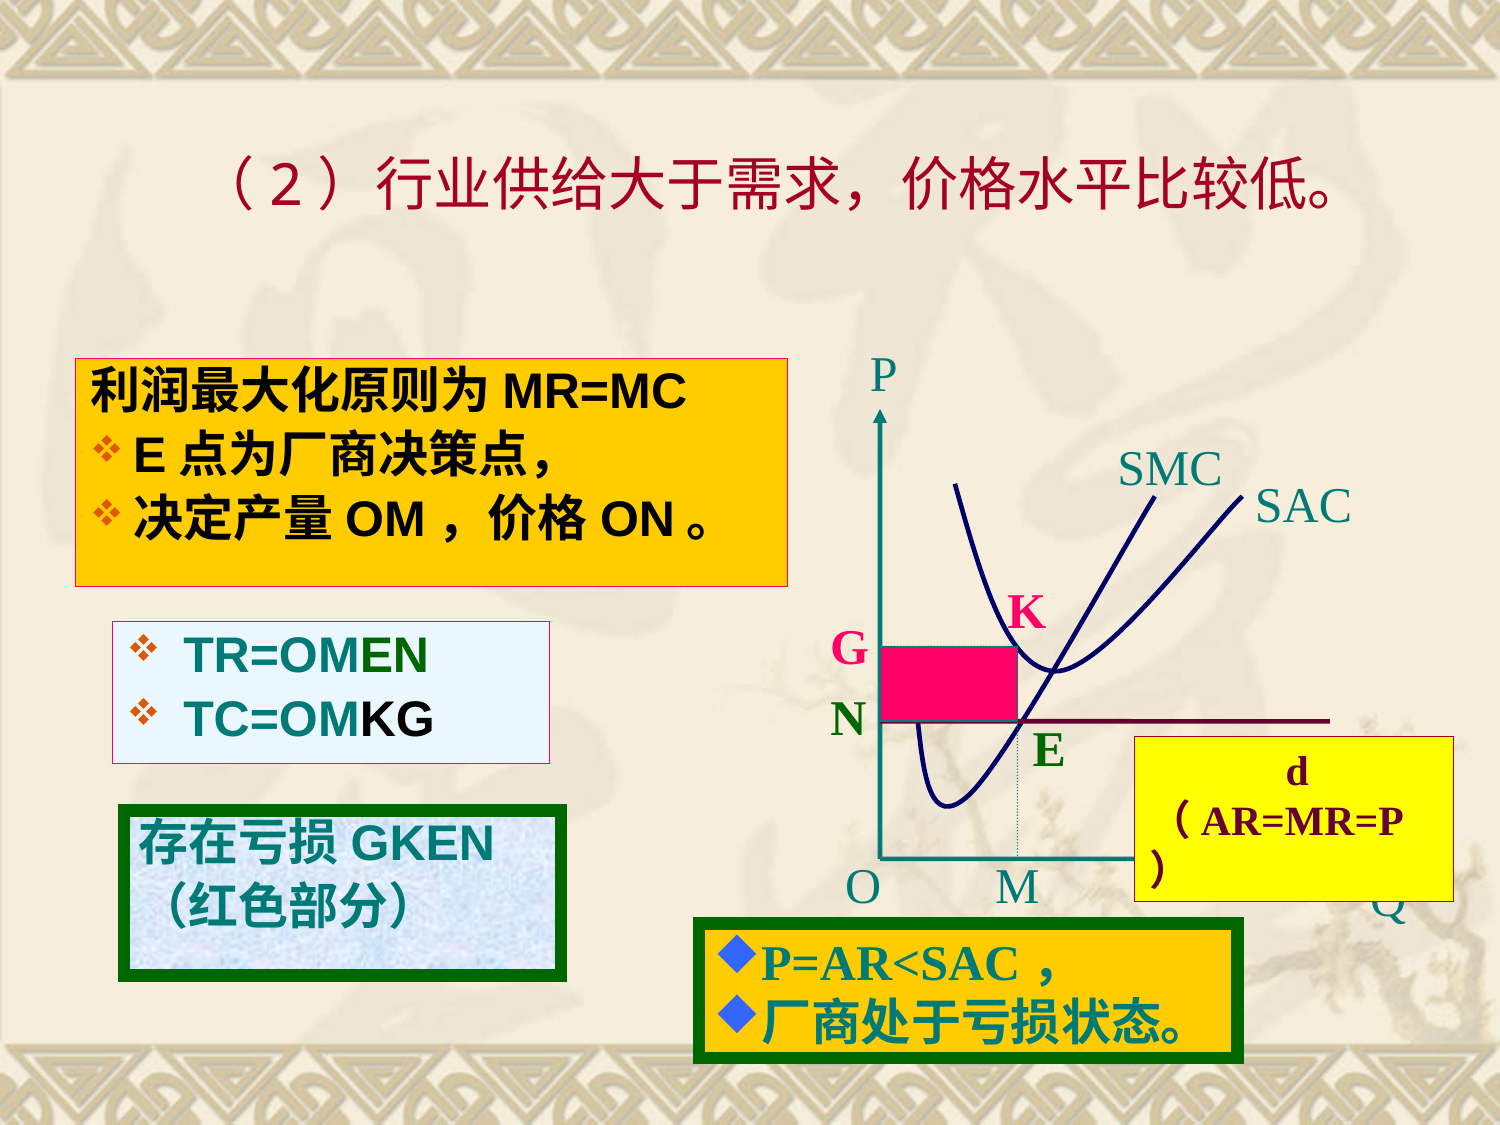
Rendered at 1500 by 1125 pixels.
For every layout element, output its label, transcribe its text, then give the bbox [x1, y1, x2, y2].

text_box K [992, 571, 1062, 647]
text_box d （AR=MR=P） [1134, 736, 1454, 902]
text_box Q [1355, 902, 1421, 934]
text_box G [815, 606, 885, 682]
list 利润最大化原则为MR=MC E点为厂商决策点， 决定产量OM，价格ON。 [75, 358, 788, 587]
text_box [873, 409, 887, 606]
text_box [954, 483, 1146, 601]
title （2）行业供给大于需求，价格水平比较低。 [123, 125, 1439, 240]
text_box P=AR<SAC， 厂商处于亏损状态。 [698, 923, 1238, 1058]
text_box [1053, 503, 1236, 672]
text_box SAC [1240, 465, 1368, 541]
text_box N [815, 682, 882, 753]
text_box [1018, 503, 1151, 708]
text_box [917, 722, 1017, 807]
text_box [879, 646, 1018, 722]
text_box M [980, 846, 1055, 922]
text_box P [855, 333, 913, 409]
text_box TR=OMEN TC=OMKG [112, 621, 550, 764]
text_box 存在亏损GKEN （红色部分） [123, 810, 561, 976]
text_box O [830, 846, 896, 922]
text_box E [1017, 708, 1081, 784]
picture [0, 0, 1500, 1125]
text_box SMC [1102, 428, 1238, 503]
